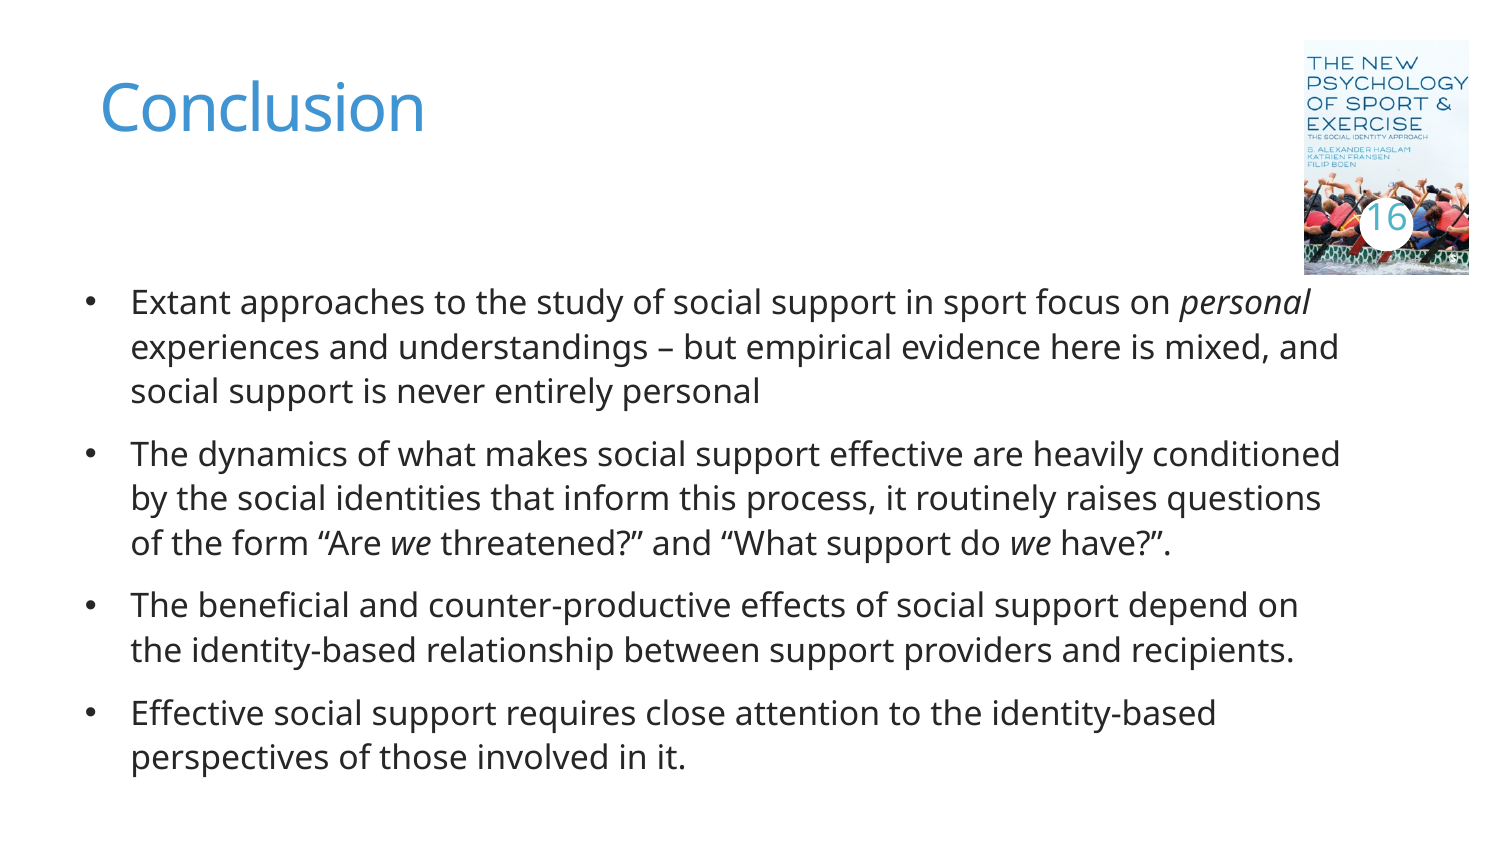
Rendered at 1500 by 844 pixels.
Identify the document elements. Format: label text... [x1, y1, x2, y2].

slide_number 16 [1344, 79, 1429, 252]
title Conclusion [84, 69, 1360, 156]
picture [1304, 40, 1469, 275]
list Extant approaches to the study of social support in sport focus on personal experiences and understandings – but empirical evidence here is mixed, and social support is never entirely personal ﻿The dynamics of what makes social support effective are heavily conditioned by the social identities that inform this process, it routinely raises questions of the form “Are we threatened?” and “What support do we have?”. The beneficial and counter-productive effects of social support depend on the ﻿identity-based relationship between support providers and recipients. ﻿Effective social support requires close attention to the identity-based perspectives of those involved in it. [69, 269, 1360, 823]
